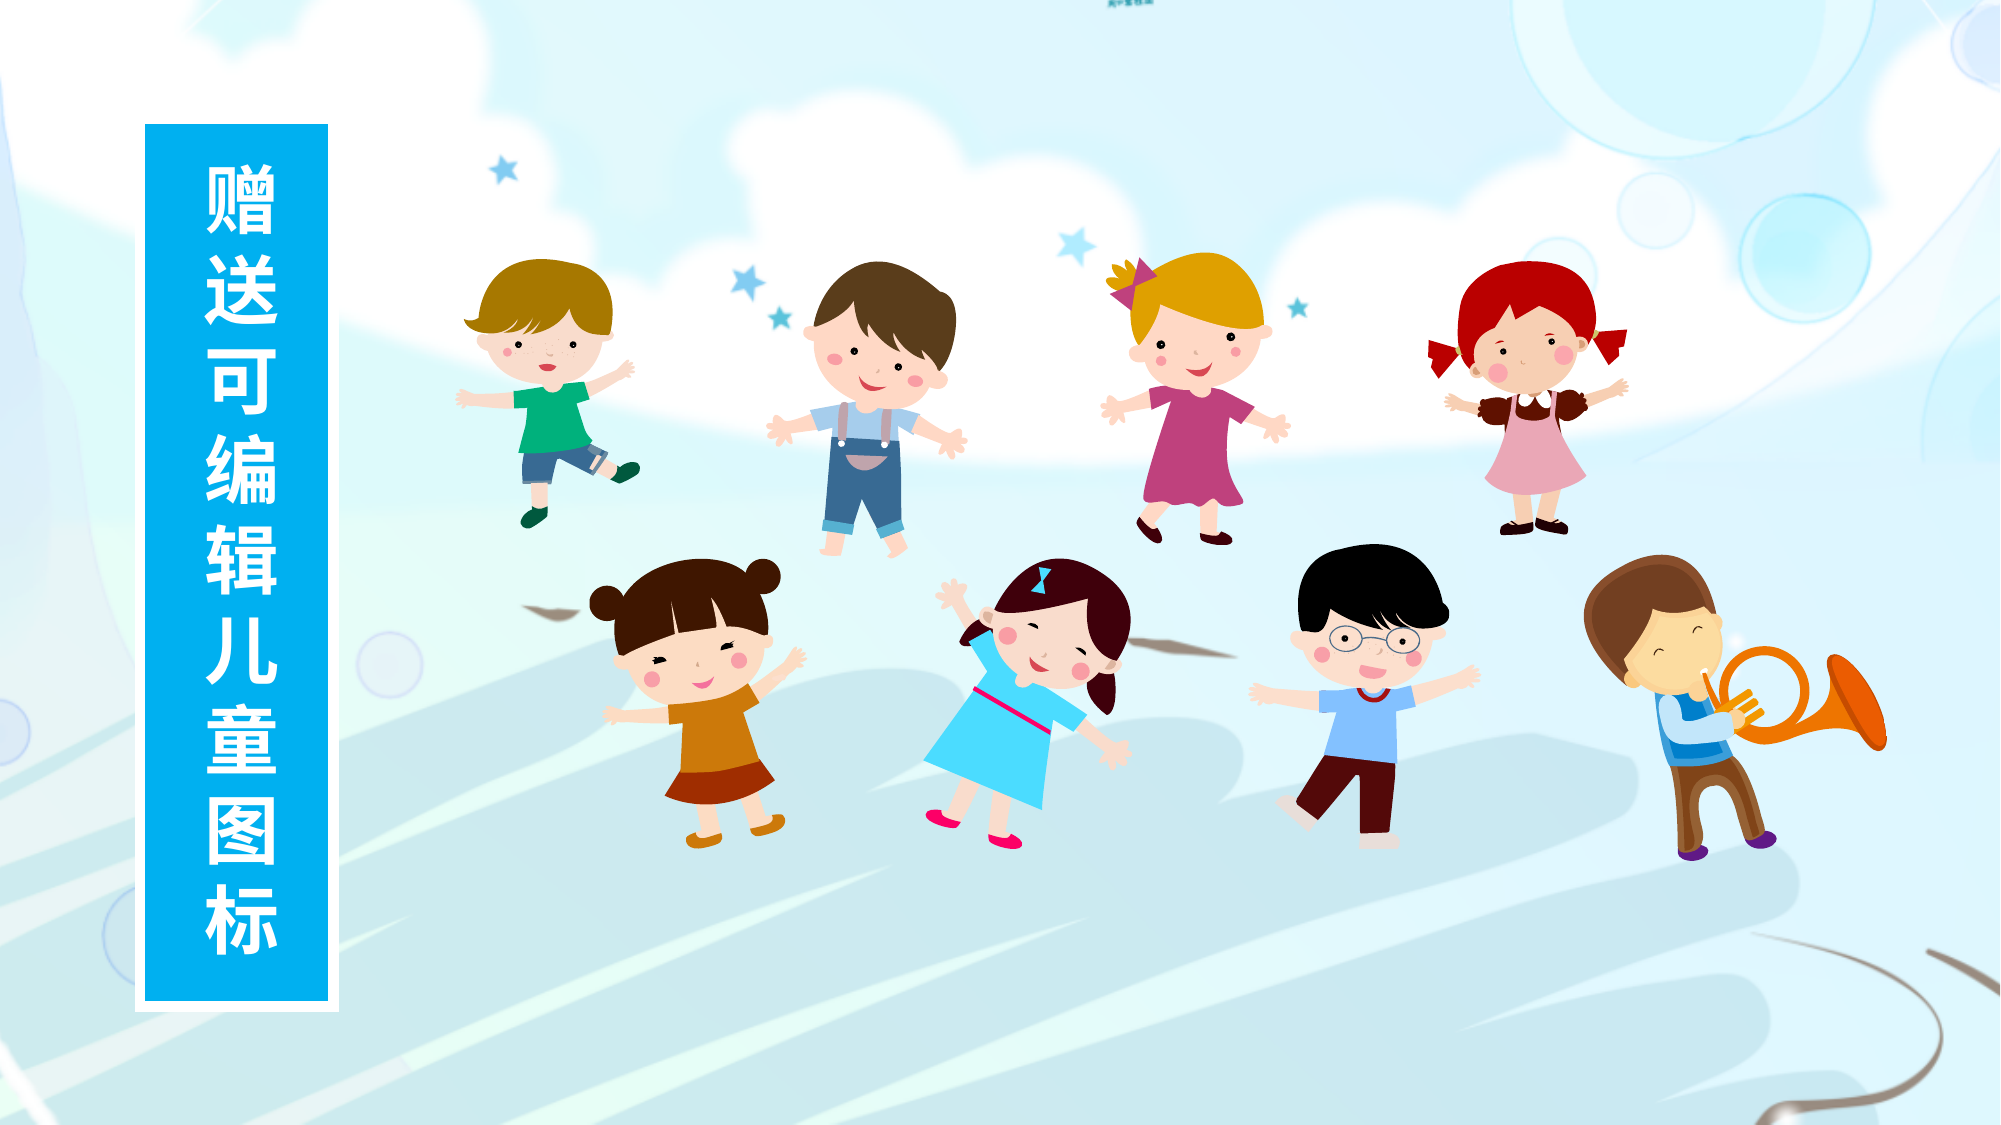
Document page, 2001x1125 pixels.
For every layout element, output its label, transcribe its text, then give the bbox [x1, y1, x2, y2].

text_box [139, 117, 335, 1008]
text_box 赠送可编辑儿童图标 [189, 145, 289, 971]
picture [0, 0, 2001, 1125]
